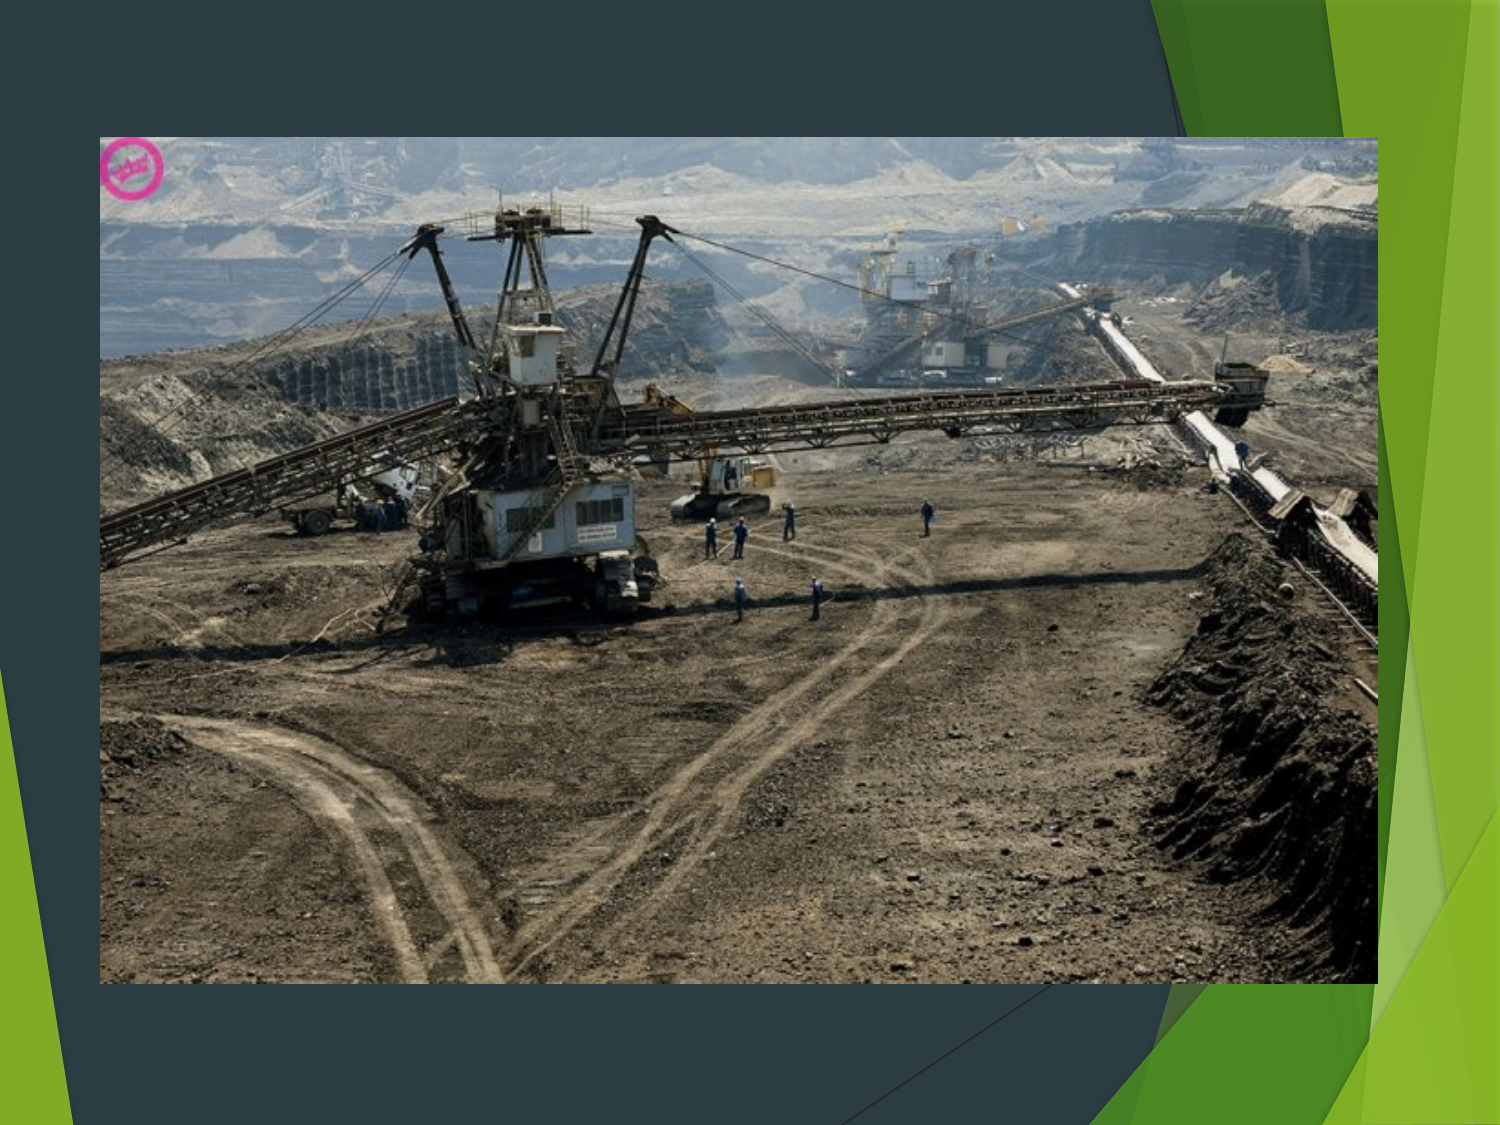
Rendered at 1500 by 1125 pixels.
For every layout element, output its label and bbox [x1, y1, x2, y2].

picture [99, 136, 1379, 985]
